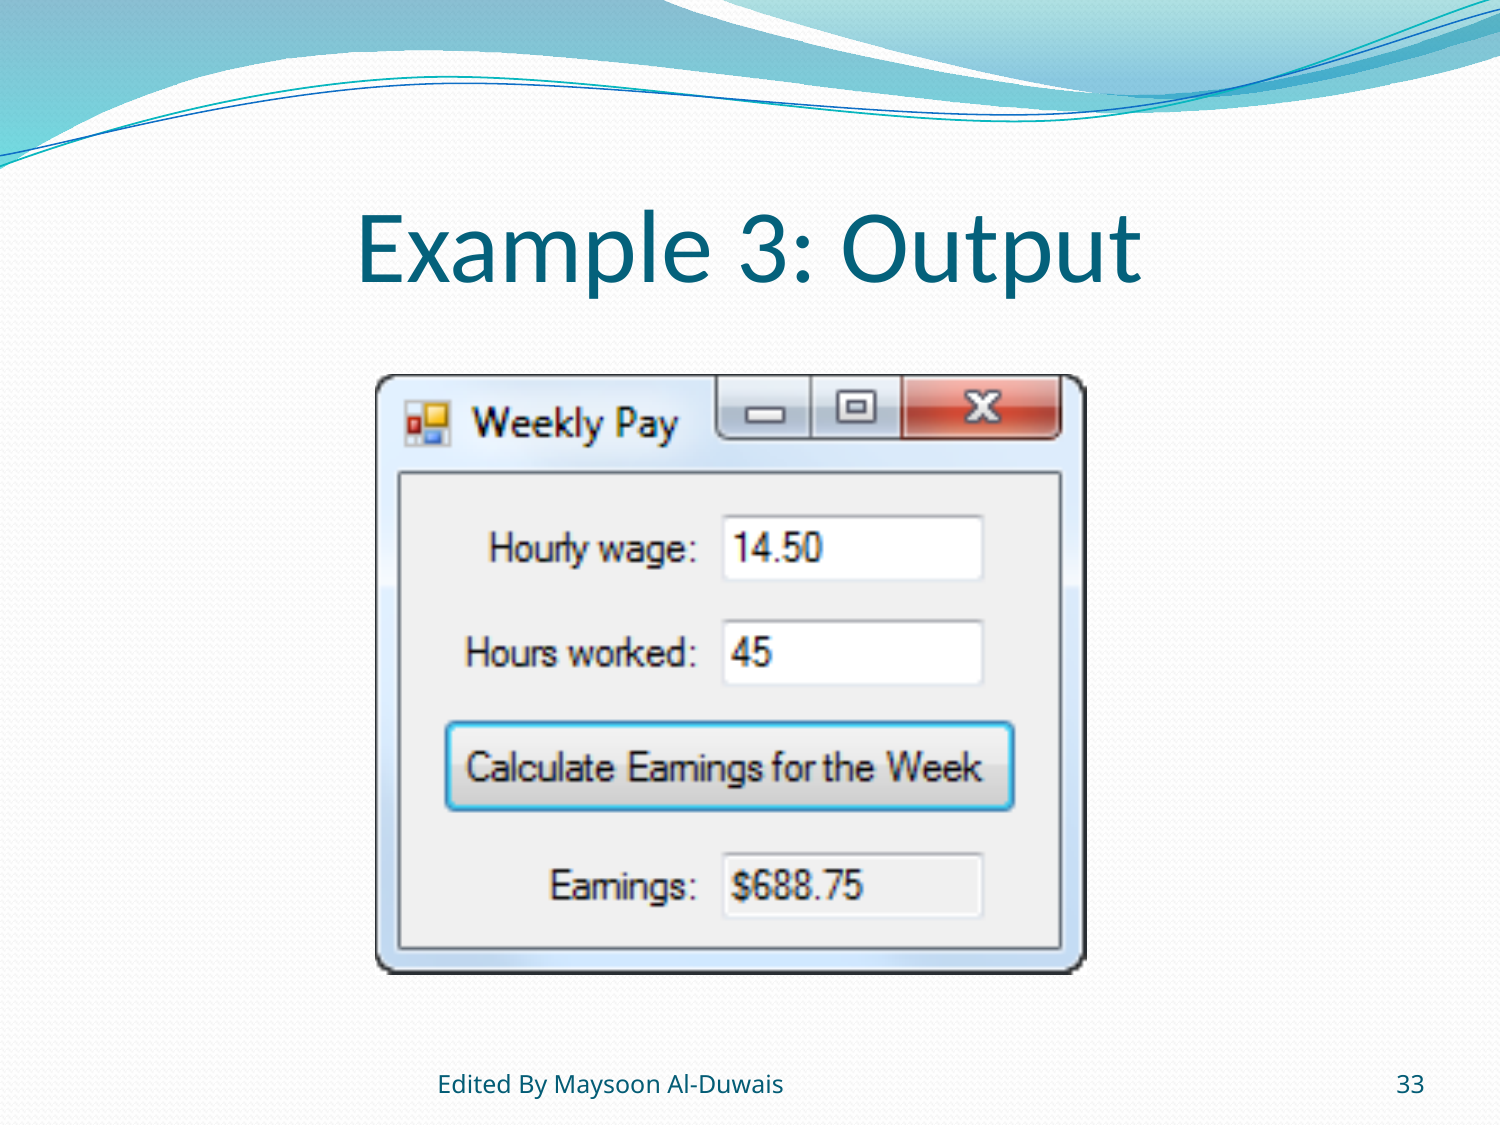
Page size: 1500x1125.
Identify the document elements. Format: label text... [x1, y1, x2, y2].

footer Edited By Maysoon Al-Duwais [437, 1042, 988, 1103]
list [374, 374, 1087, 976]
title Example 3: Output [75, 115, 1425, 303]
slide_number 33 [1299, 1042, 1425, 1103]
